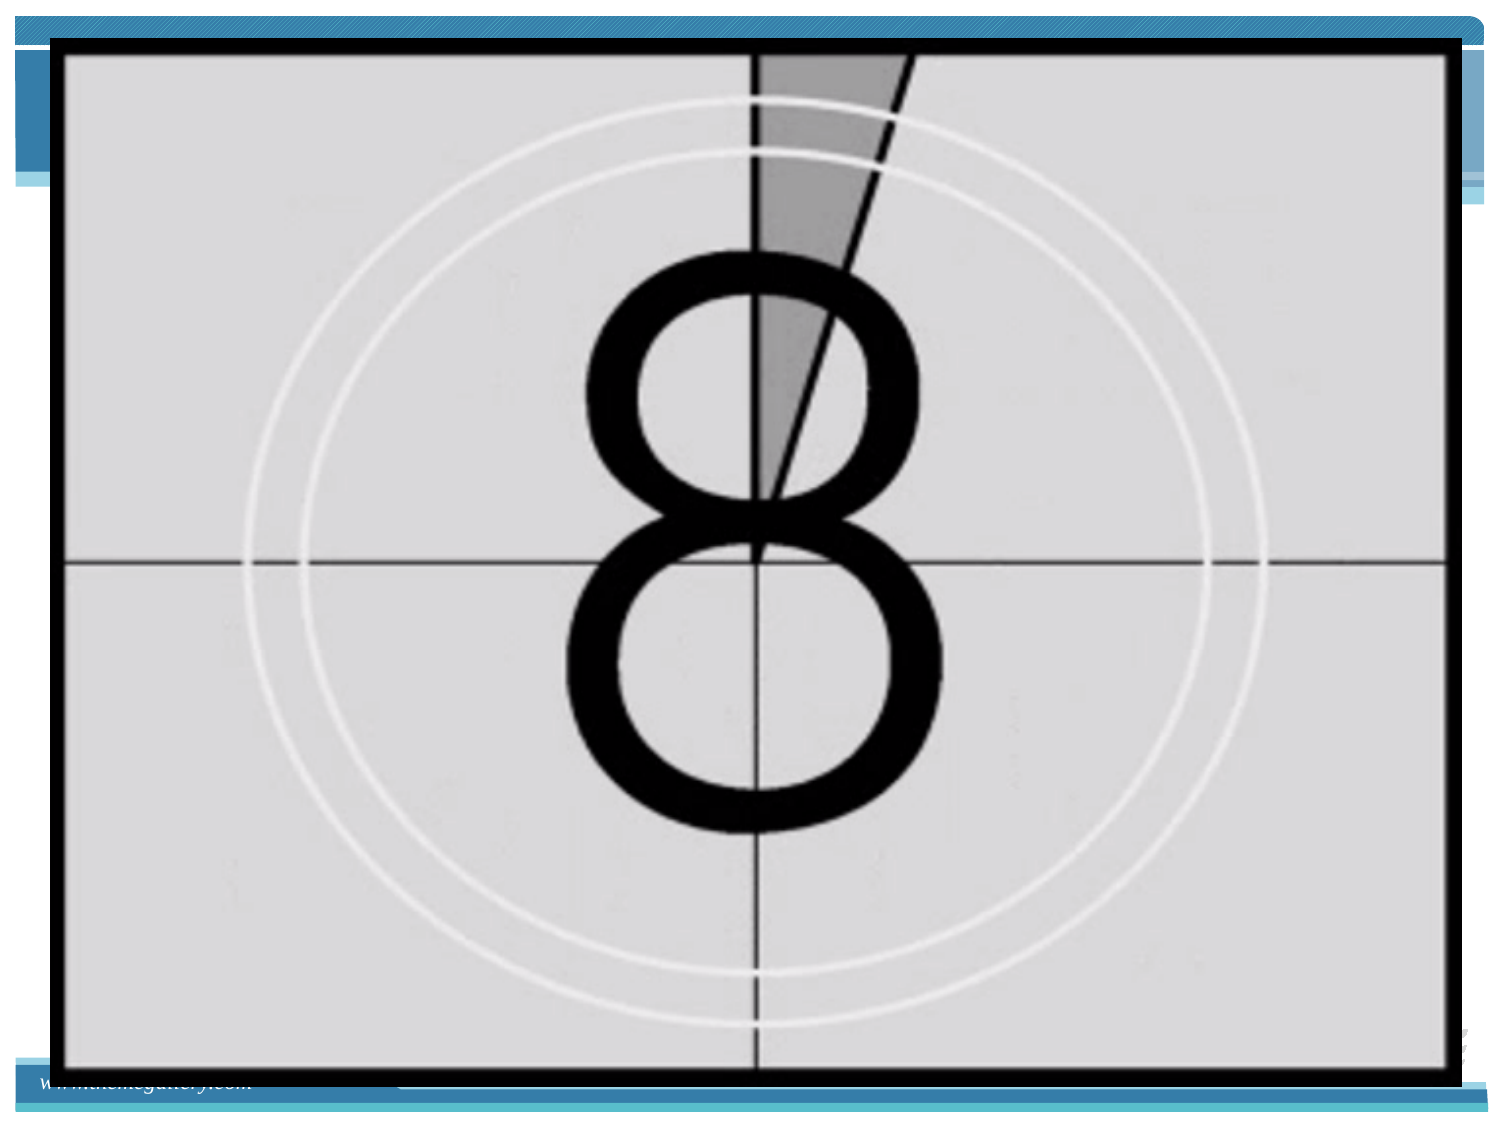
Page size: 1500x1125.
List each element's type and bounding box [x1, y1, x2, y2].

list [49, 37, 1463, 1088]
